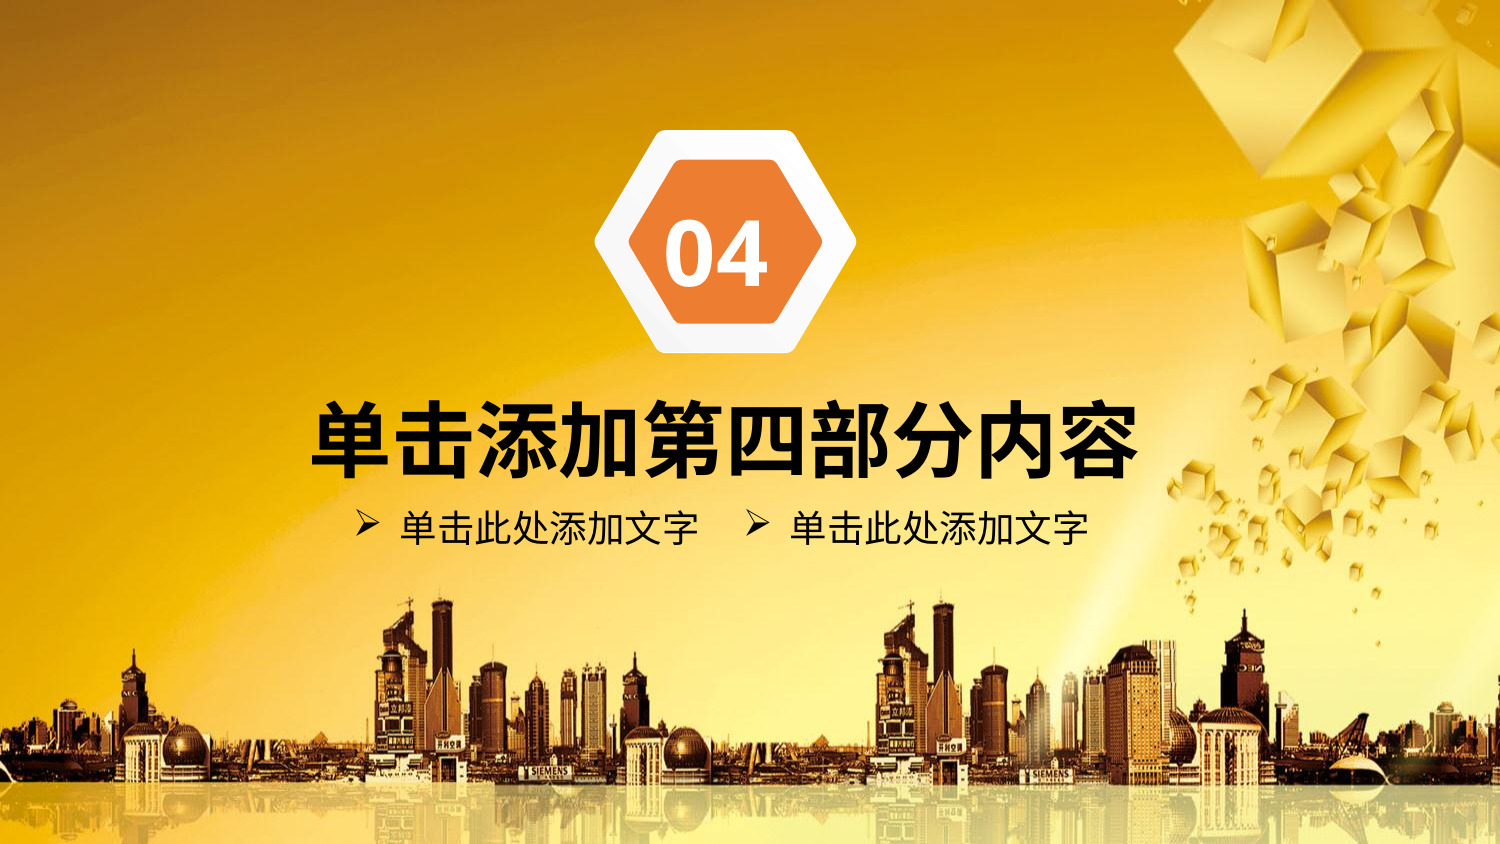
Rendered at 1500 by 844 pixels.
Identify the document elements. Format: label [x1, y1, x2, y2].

picture [0, 0, 1500, 844]
text_box [593, 130, 857, 354]
